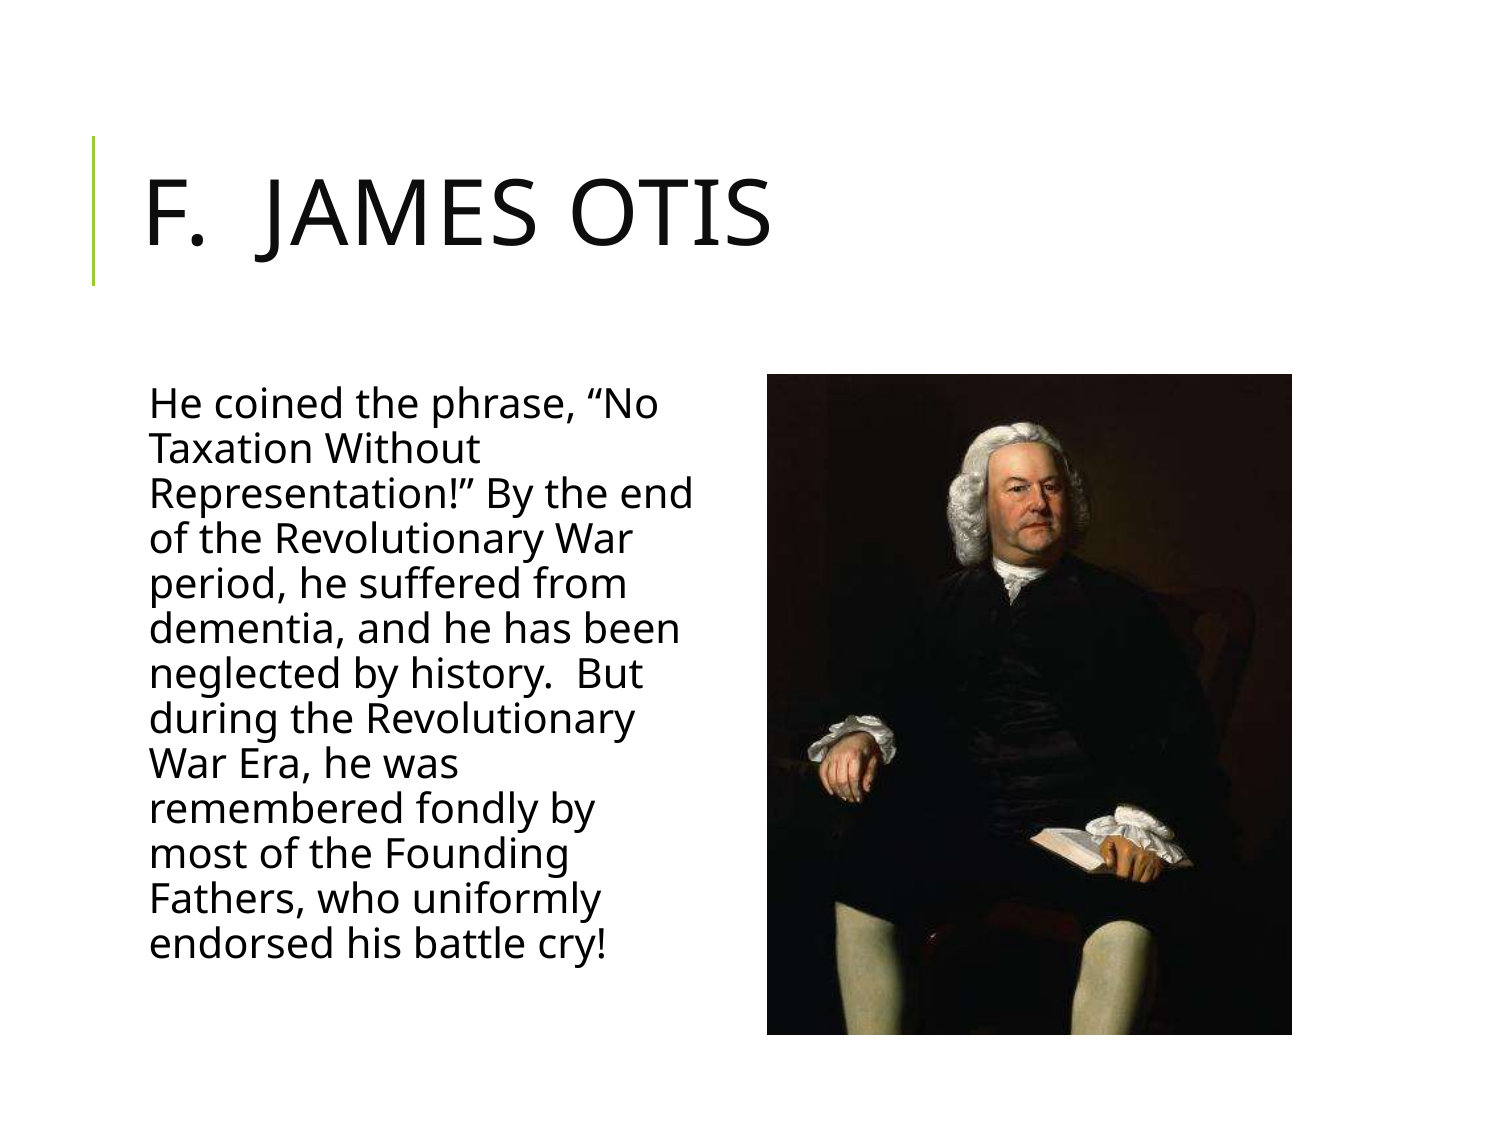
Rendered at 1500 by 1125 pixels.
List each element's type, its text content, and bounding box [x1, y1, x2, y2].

title F. James Otis [126, 96, 1322, 342]
list He coined the phrase, “No Taxation Without Representation!” By the end of the Revolutionary War period, he suffered from dementia, and he has been neglected by history. But during the Revolutionary War Era, he was remembered fondly by most of the Founding Fathers, who uniformly endorsed his battle cry! [126, 375, 711, 1035]
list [767, 374, 1292, 1036]
